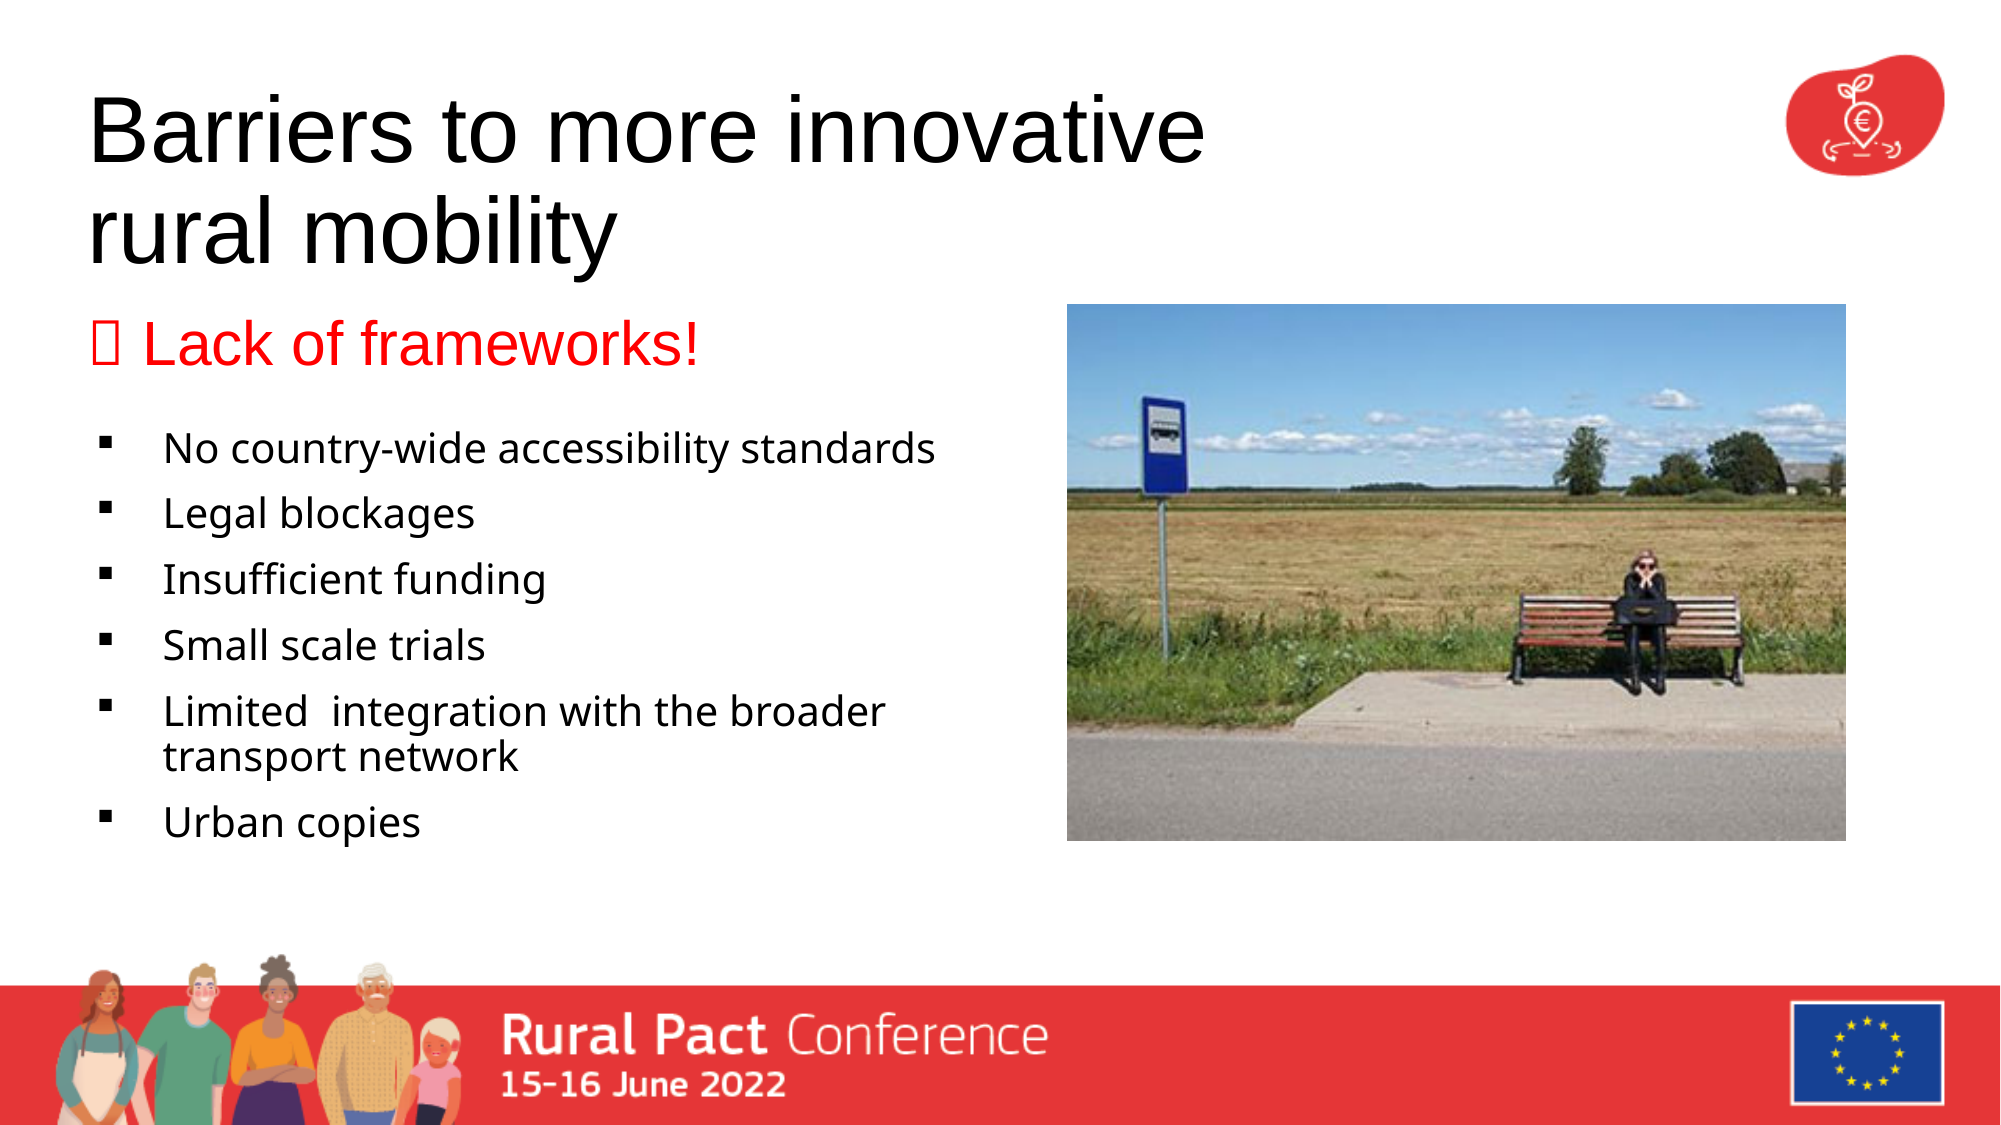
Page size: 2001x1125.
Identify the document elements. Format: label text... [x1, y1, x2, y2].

title Barriers to more innovative rural mobility [72, 0, 1348, 292]
picture [0, 0, 2001, 1125]
subtitle No country-wide accessibility standards Legal blockages Insufficient funding Small scale trials Limited integration with the broader transport network Urban copies [72, 419, 1021, 634]
text_box  Lack of frameworks! [72, 304, 1064, 392]
